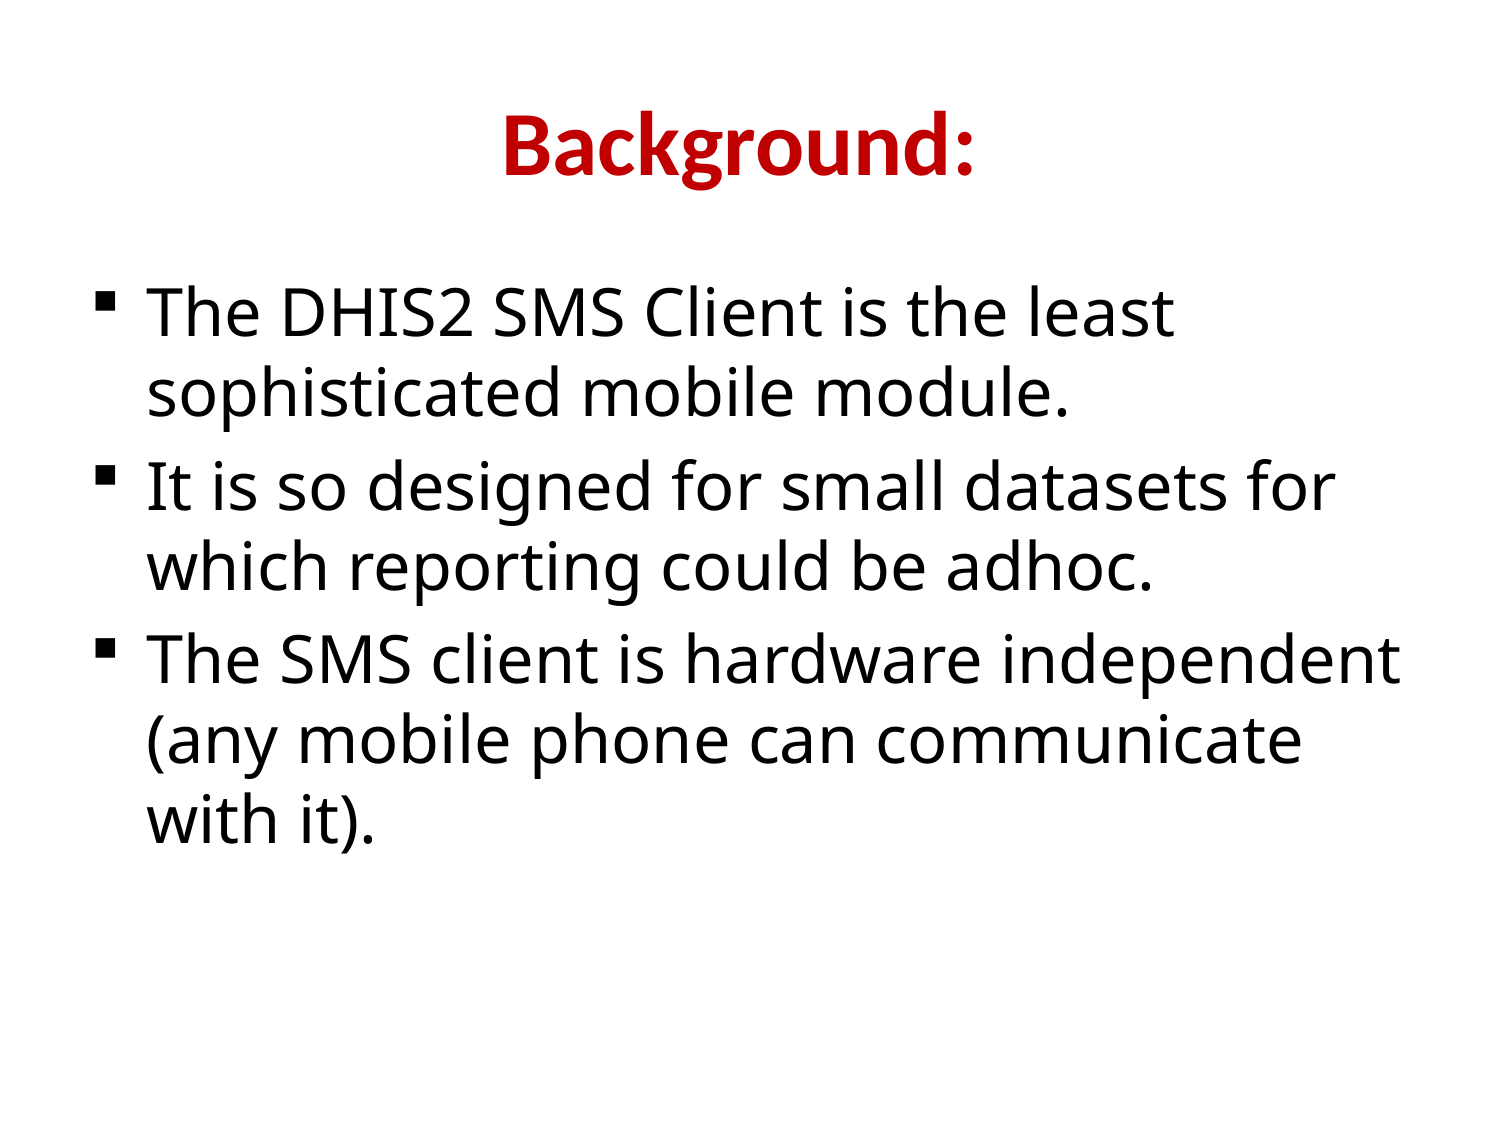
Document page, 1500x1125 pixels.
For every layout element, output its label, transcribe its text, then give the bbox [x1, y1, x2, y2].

list The DHIS2 SMS Client is the least sophisticated mobile module. It is so designed for small datasets for which reporting could be adhoc. The SMS client is hardware independent (any mobile phone can communicate with it). [75, 262, 1425, 1005]
title Background: [75, 45, 1425, 233]
